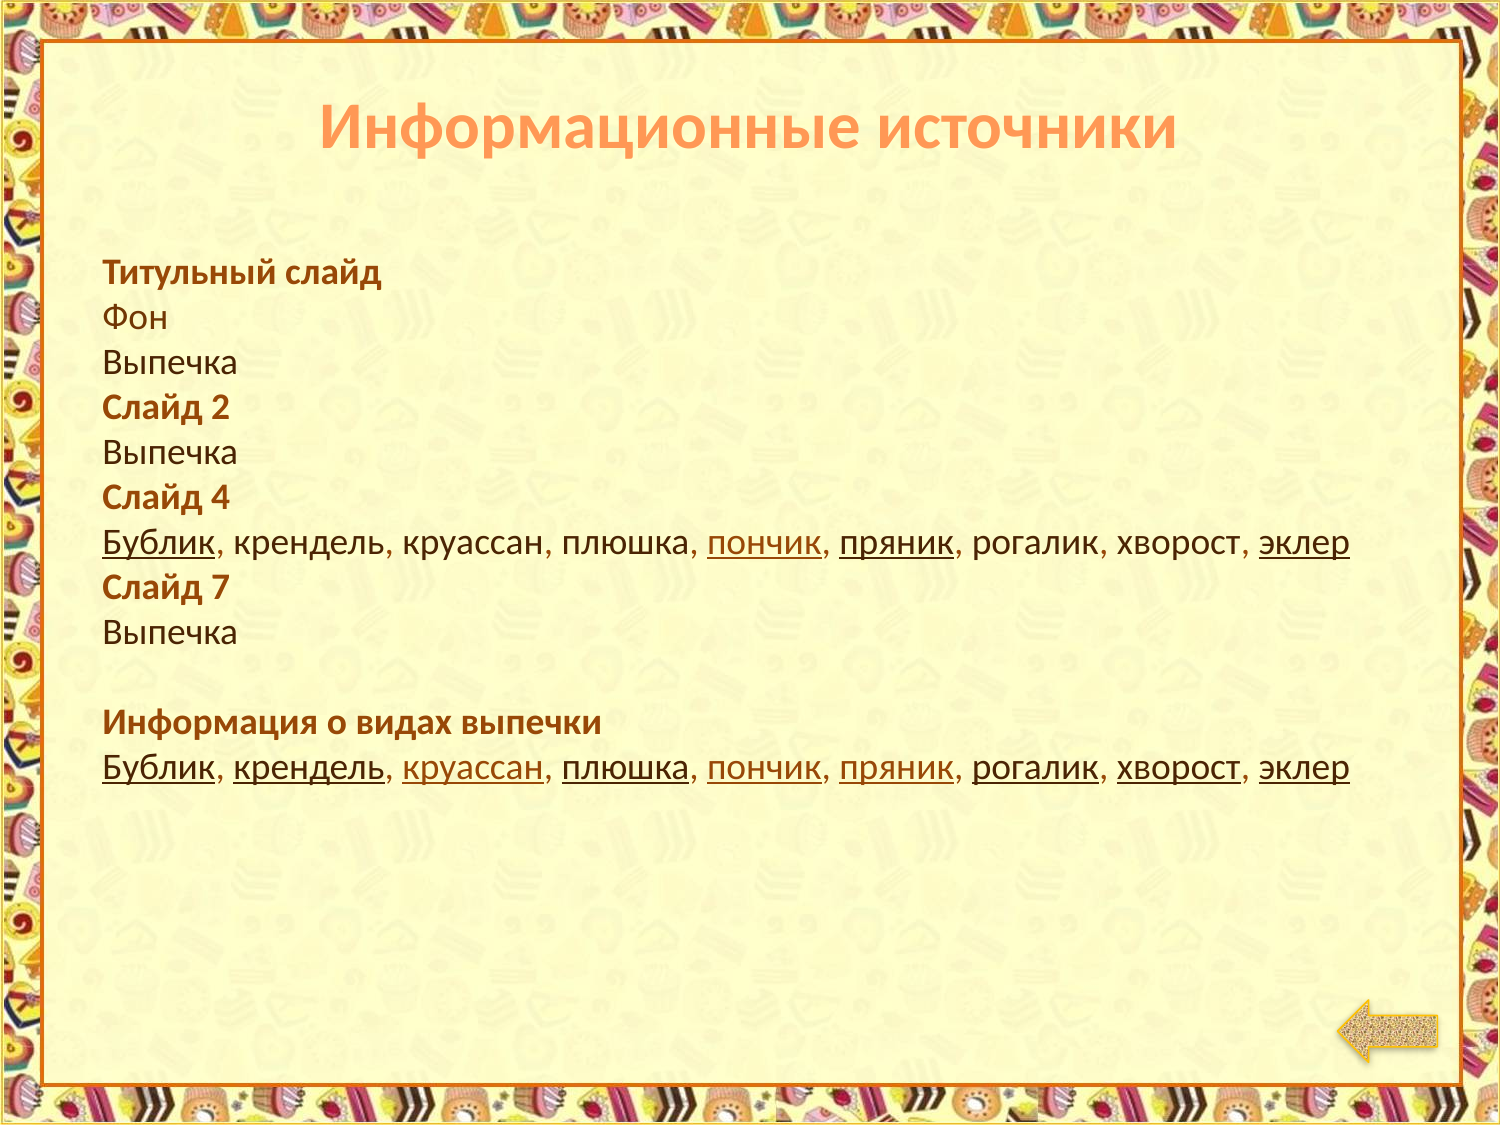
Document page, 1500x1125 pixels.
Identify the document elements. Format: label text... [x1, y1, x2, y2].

text_box Информационные источники [62, 74, 1438, 170]
picture [0, 0, 1500, 1125]
text_box [1336, 999, 1439, 1064]
text_box Титульный слайд Фон Выпечка Слайд 2 Выпечка Слайд 4 Бублик, крендель, круассан, плюшка, пончик, пряник, рогалик, хворост, эклер Слайд 7 Выпечка Информация о видах выпечки Бублик, крендель, круассан, плюшка, пончик, пряник, рогалик, хворост, эклер [87, 239, 1413, 795]
